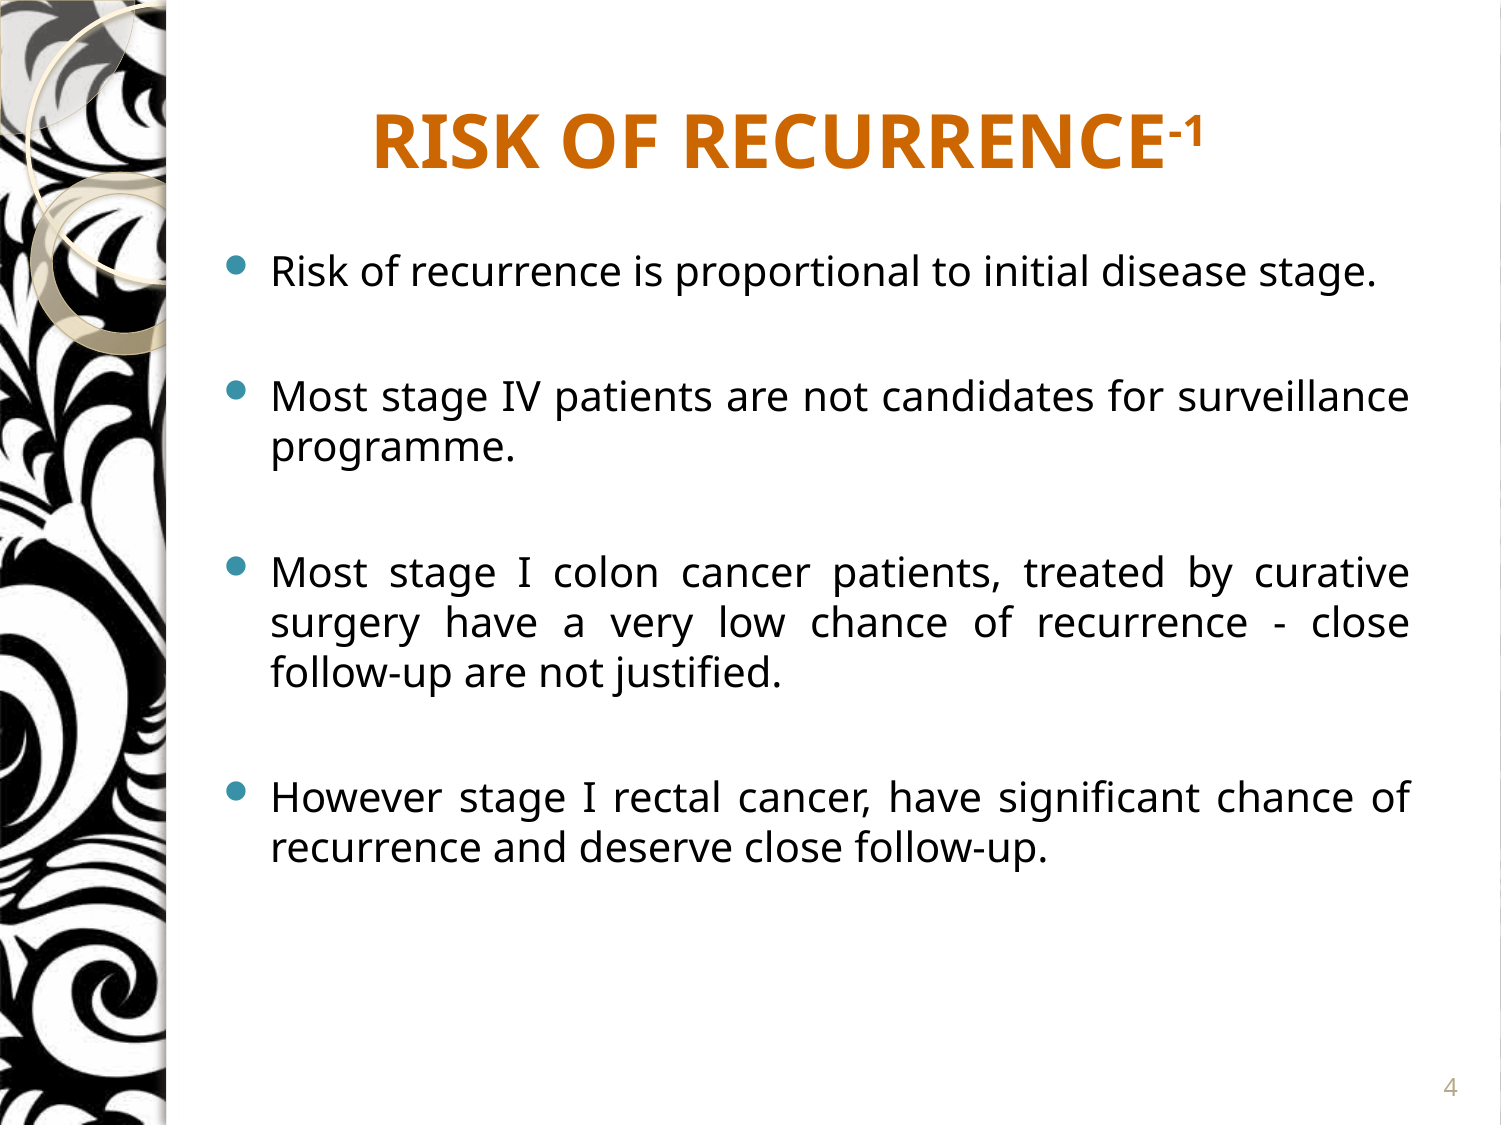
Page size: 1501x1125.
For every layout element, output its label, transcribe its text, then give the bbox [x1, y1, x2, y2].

title RISK OF RECURRENCE-1 [173, 45, 1405, 233]
picture [53, 241, 160, 332]
picture [62, 195, 160, 280]
picture [136, 0, 164, 4]
slide_number 4 [1413, 1034, 1489, 1113]
picture [0, 134, 166, 1125]
list Risk of recurrence is proportional to initial disease stage. Most stage IV patients are not candidates for surveillance programme. Most stage I colon cancer patients, treated by curative surgery have a very low chance of recurrence - close follow-up are not justified. However stage I rectal cancer, have significant chance of recurrence and deserve close follow-up. [195, 237, 1426, 920]
picture [32, 13, 160, 207]
